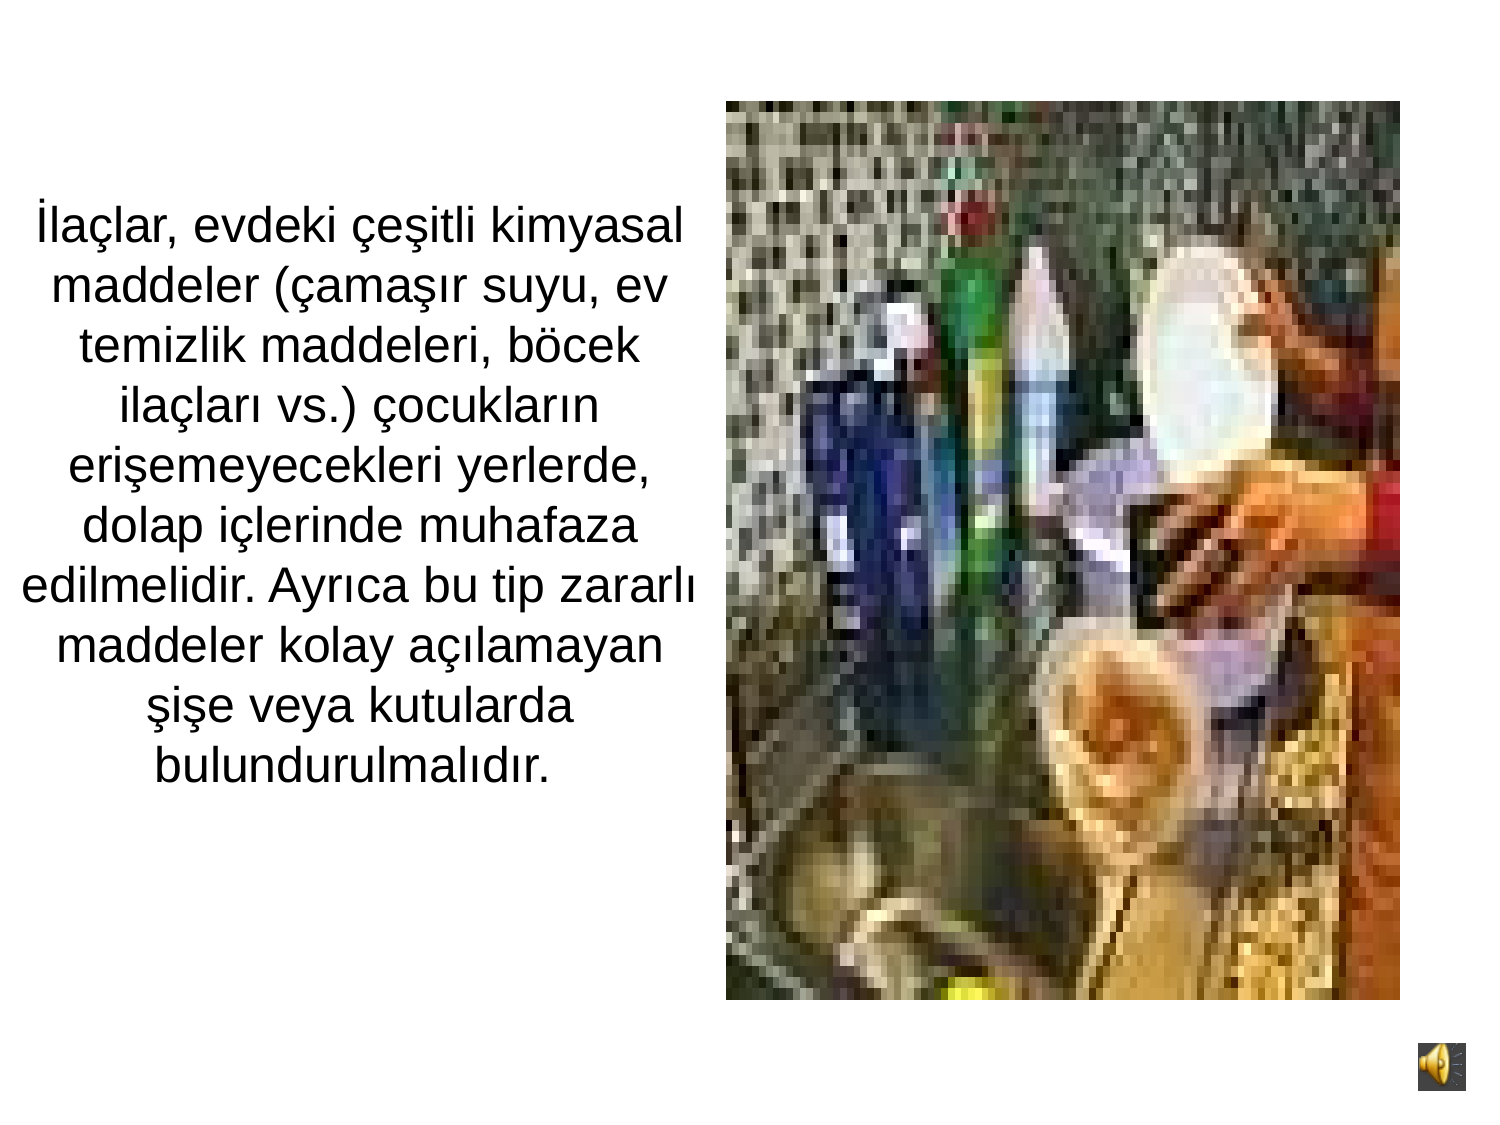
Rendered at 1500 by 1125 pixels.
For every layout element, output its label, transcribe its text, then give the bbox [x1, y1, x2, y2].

picture [725, 101, 1400, 1000]
text_box İlaçlar, evdeki çeşitli kimyasal maddeler (çamaşır suyu, ev temizlik maddeleri, böcek ilaçları vs.) çocukların erişemeyecekleri yerlerde, dolap içlerinde muhafaza edilmelidir. Ayrıca bu tip zararlı maddeler kolay açılamayan şişe veya kutularda bulundurulmalıdır. [0, 125, 720, 860]
picture [1416, 1041, 1468, 1093]
